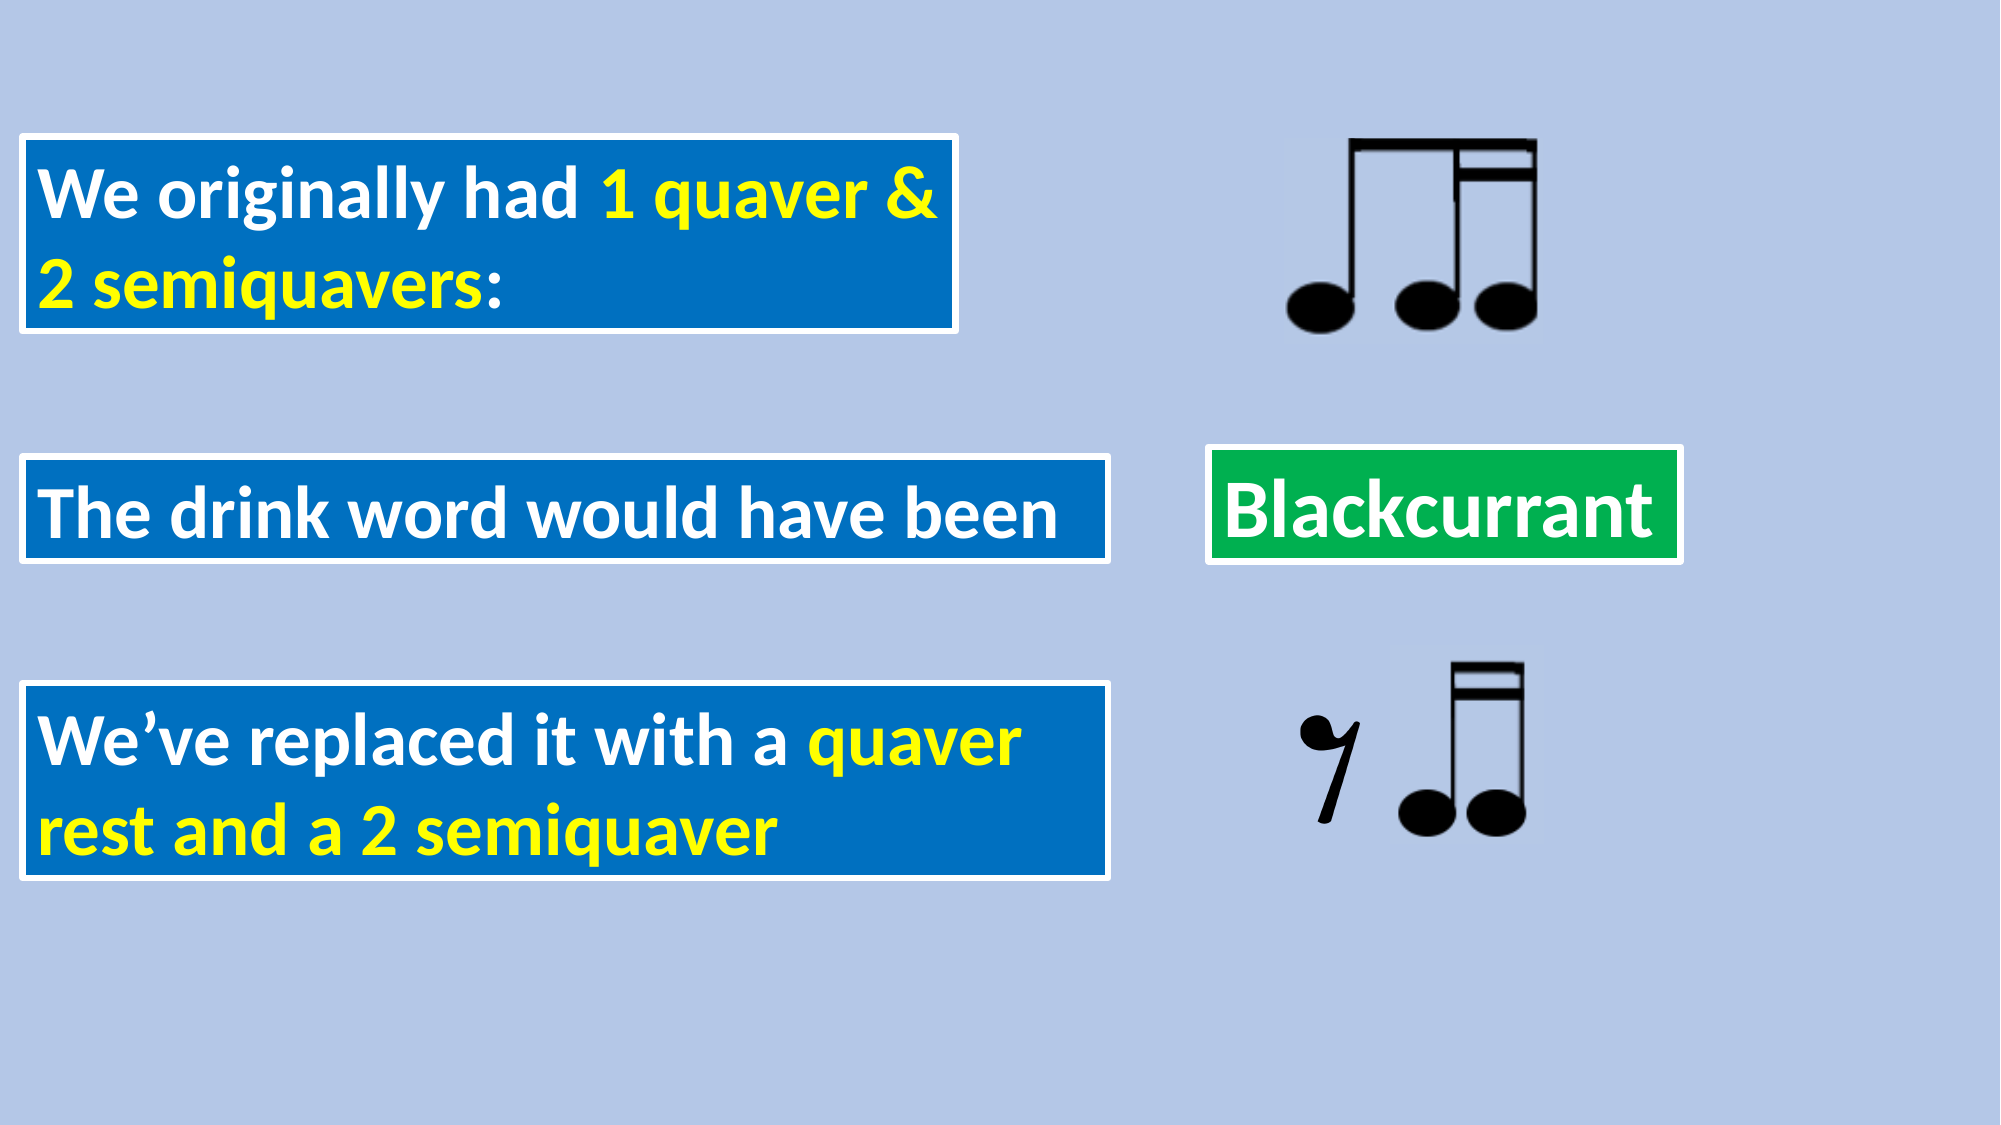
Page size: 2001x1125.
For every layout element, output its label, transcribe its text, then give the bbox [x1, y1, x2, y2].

text_box The drink word would have been [22, 456, 1109, 562]
picture [1297, 712, 1363, 829]
text_box We’ve replaced it with a quaver rest and a 2 semiquaver [22, 683, 1109, 878]
picture [1389, 645, 1544, 844]
text_box We originally had 1 quaver & 2 semiquavers: [22, 136, 956, 332]
picture [1284, 138, 1544, 344]
text_box Blackcurrant [1208, 446, 1681, 562]
